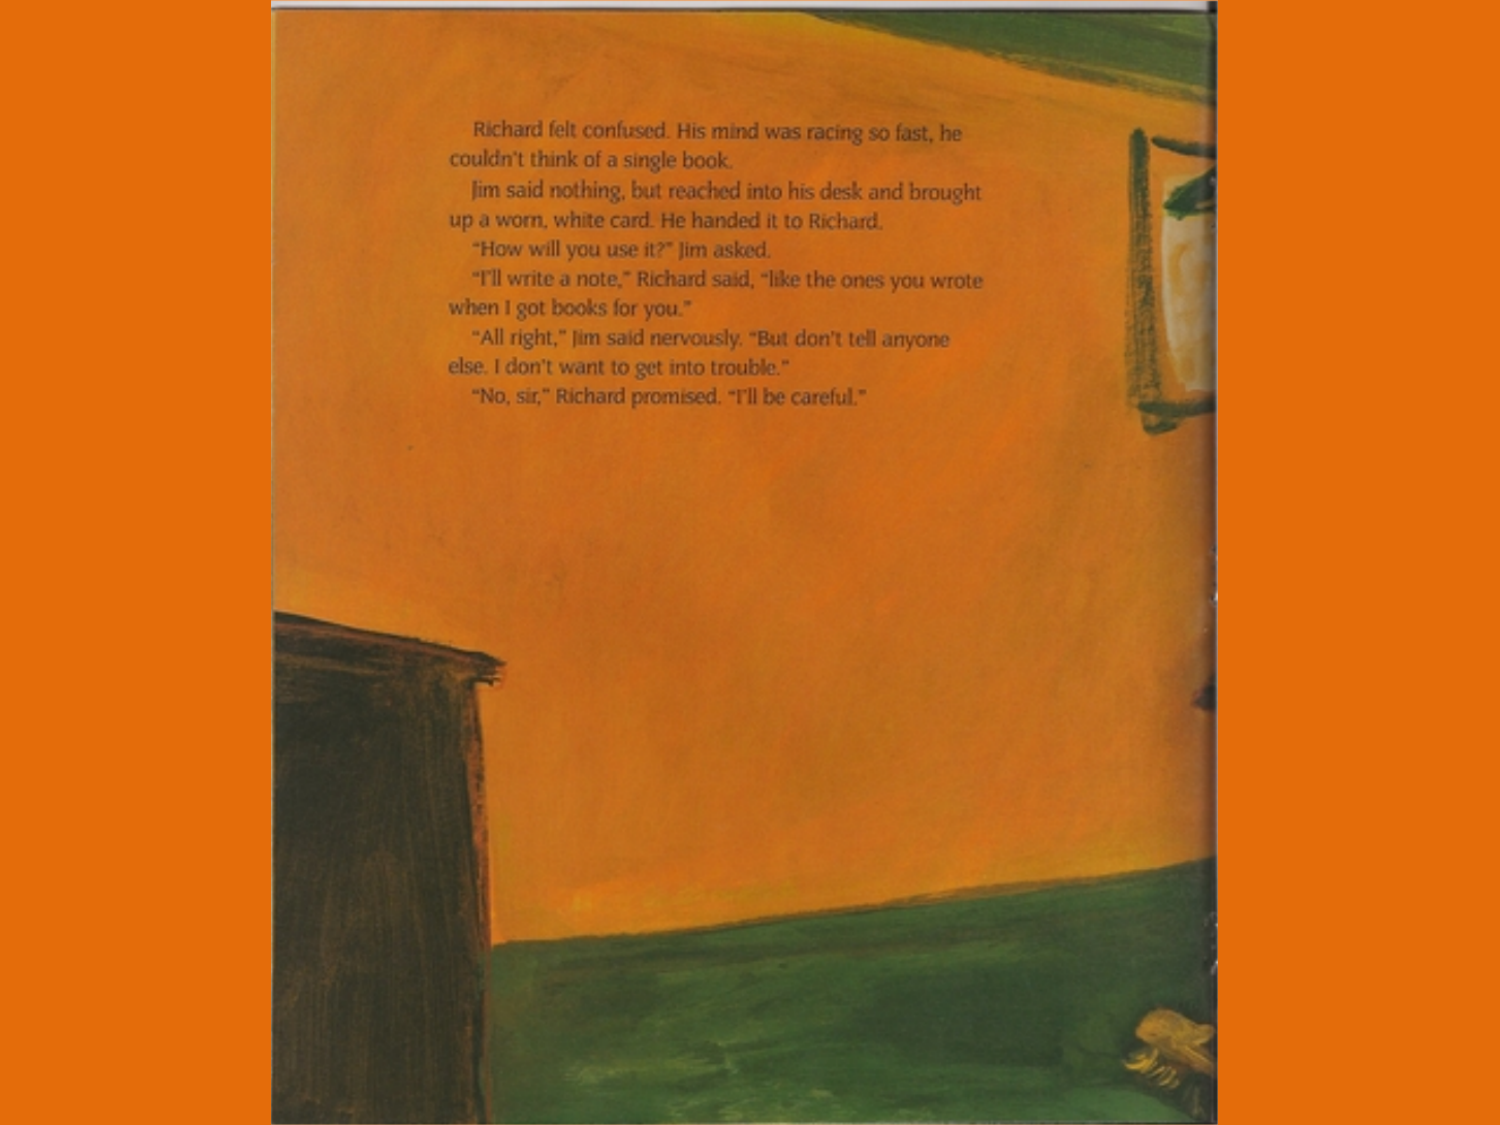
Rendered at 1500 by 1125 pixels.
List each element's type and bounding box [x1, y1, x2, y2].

picture [269, 0, 1218, 1125]
